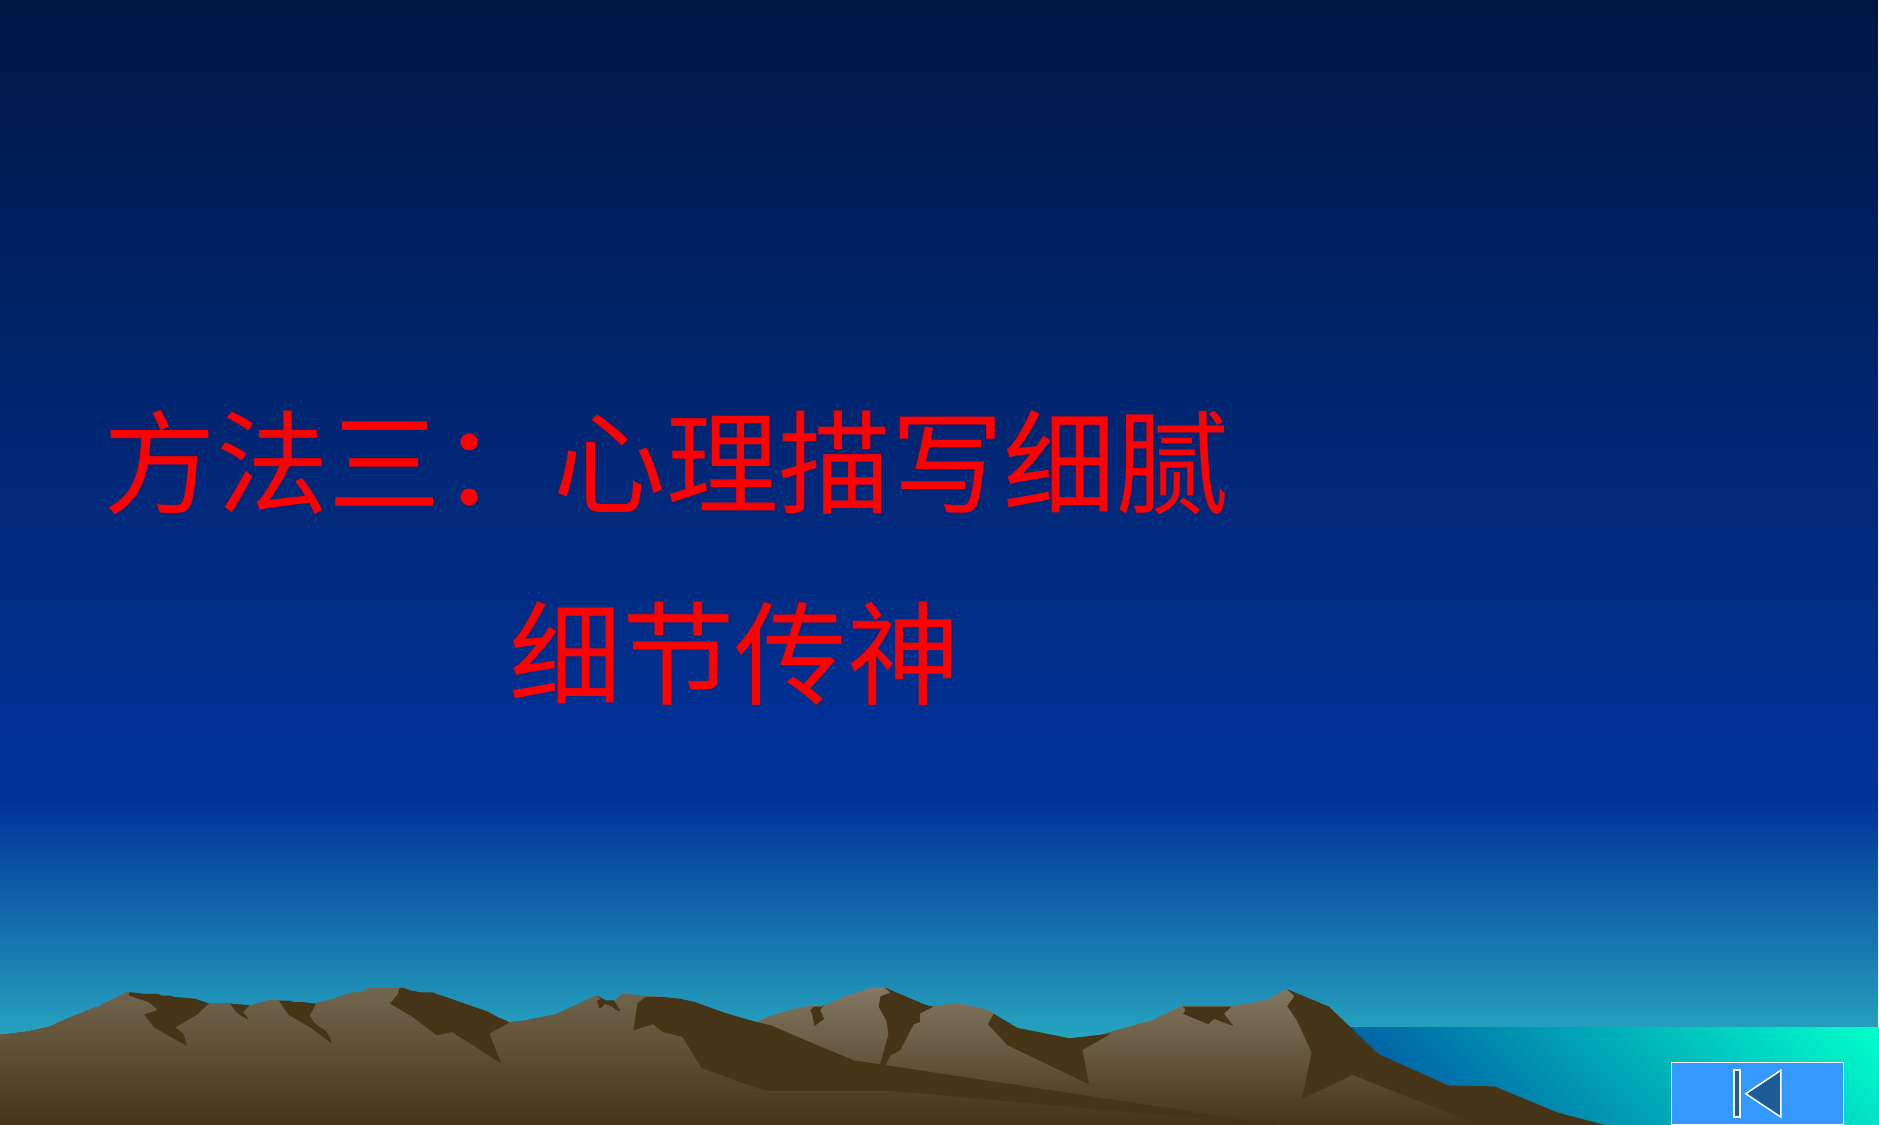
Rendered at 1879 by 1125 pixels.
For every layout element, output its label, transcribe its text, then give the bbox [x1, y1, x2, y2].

text_box [1671, 1062, 1844, 1125]
list 方法三：心理描写细腻 细节传神 [88, 385, 1779, 863]
